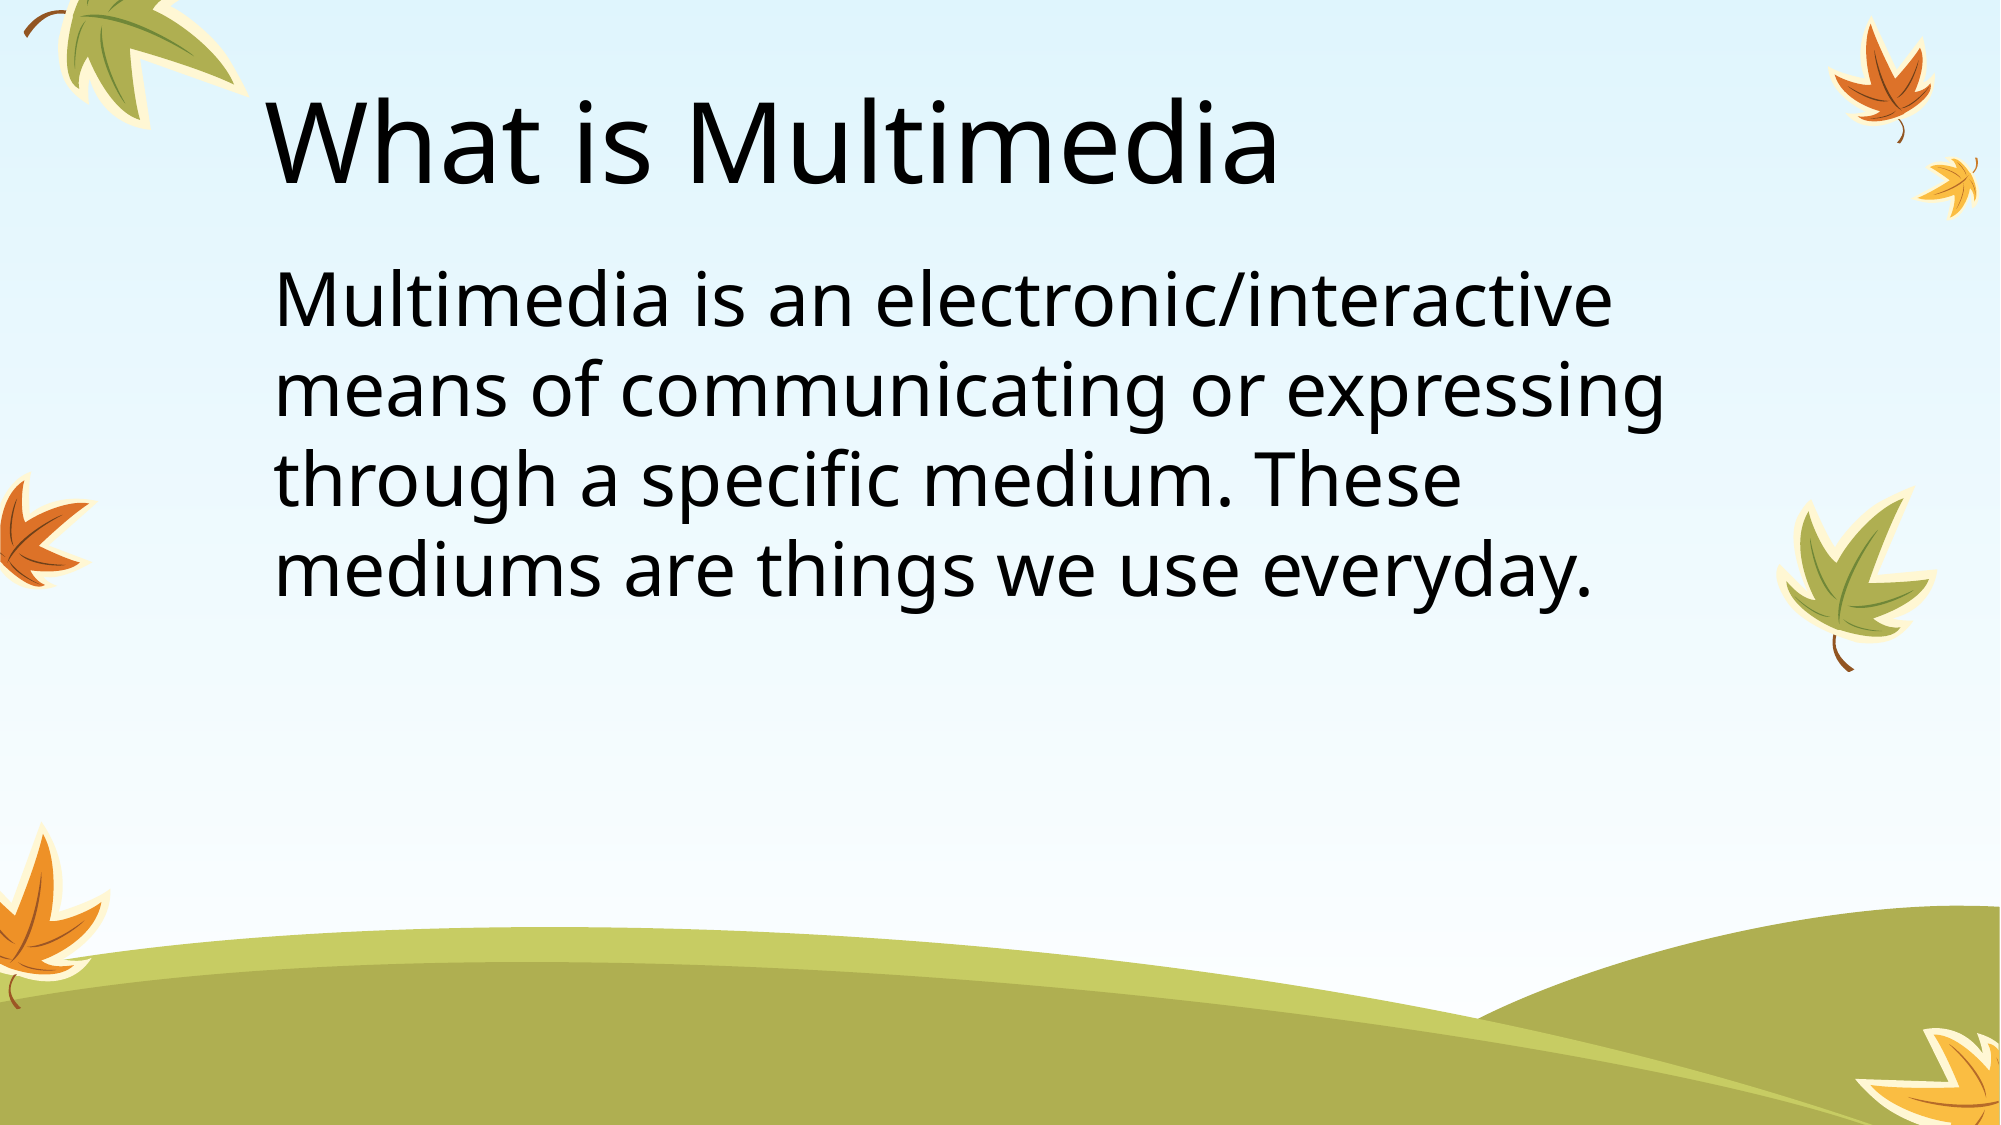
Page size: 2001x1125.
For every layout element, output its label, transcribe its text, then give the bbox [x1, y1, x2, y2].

title What is Multimedia [249, 12, 1749, 216]
list Multimedia is an electronic/interactive means of communicating or expressing through a specific medium. These mediums are things we use everyday. [250, 243, 1750, 925]
